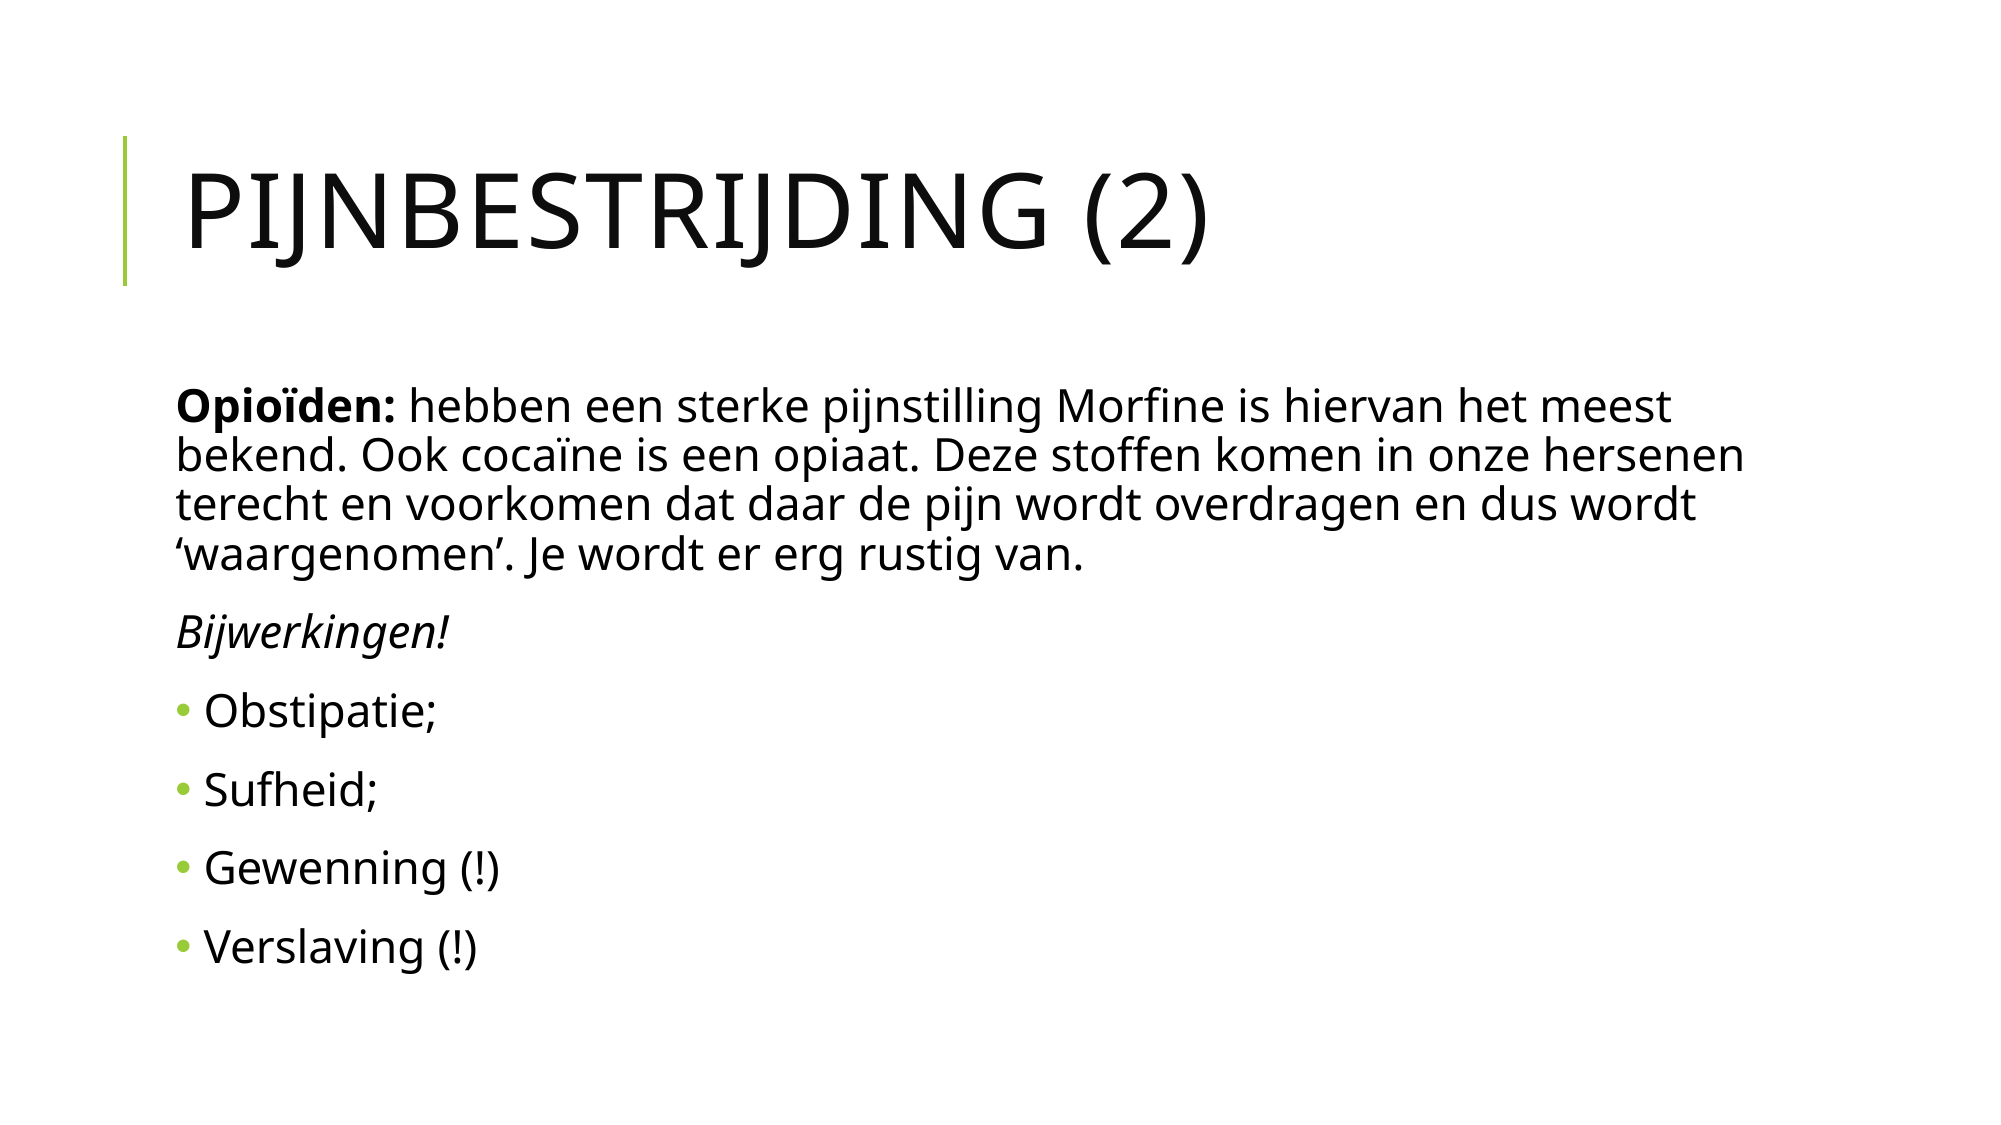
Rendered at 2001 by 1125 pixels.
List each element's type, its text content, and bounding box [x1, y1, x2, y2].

title Pijnbestrijding (2) [168, 96, 1763, 342]
list Opioïden: hebben een sterke pijnstilling Morfine is hiervan het meest bekend. Ook cocaïne is een opiaat. Deze stoffen komen in onze hersenen terecht en voorkomen dat daar de pijn wordt overdragen en dus wordt ‘waargenomen’. Je wordt er erg rustig van. Bijwerkingen! Obstipatie; Sufheid; Gewenning (!) Verslaving (!) [168, 375, 1763, 1035]
